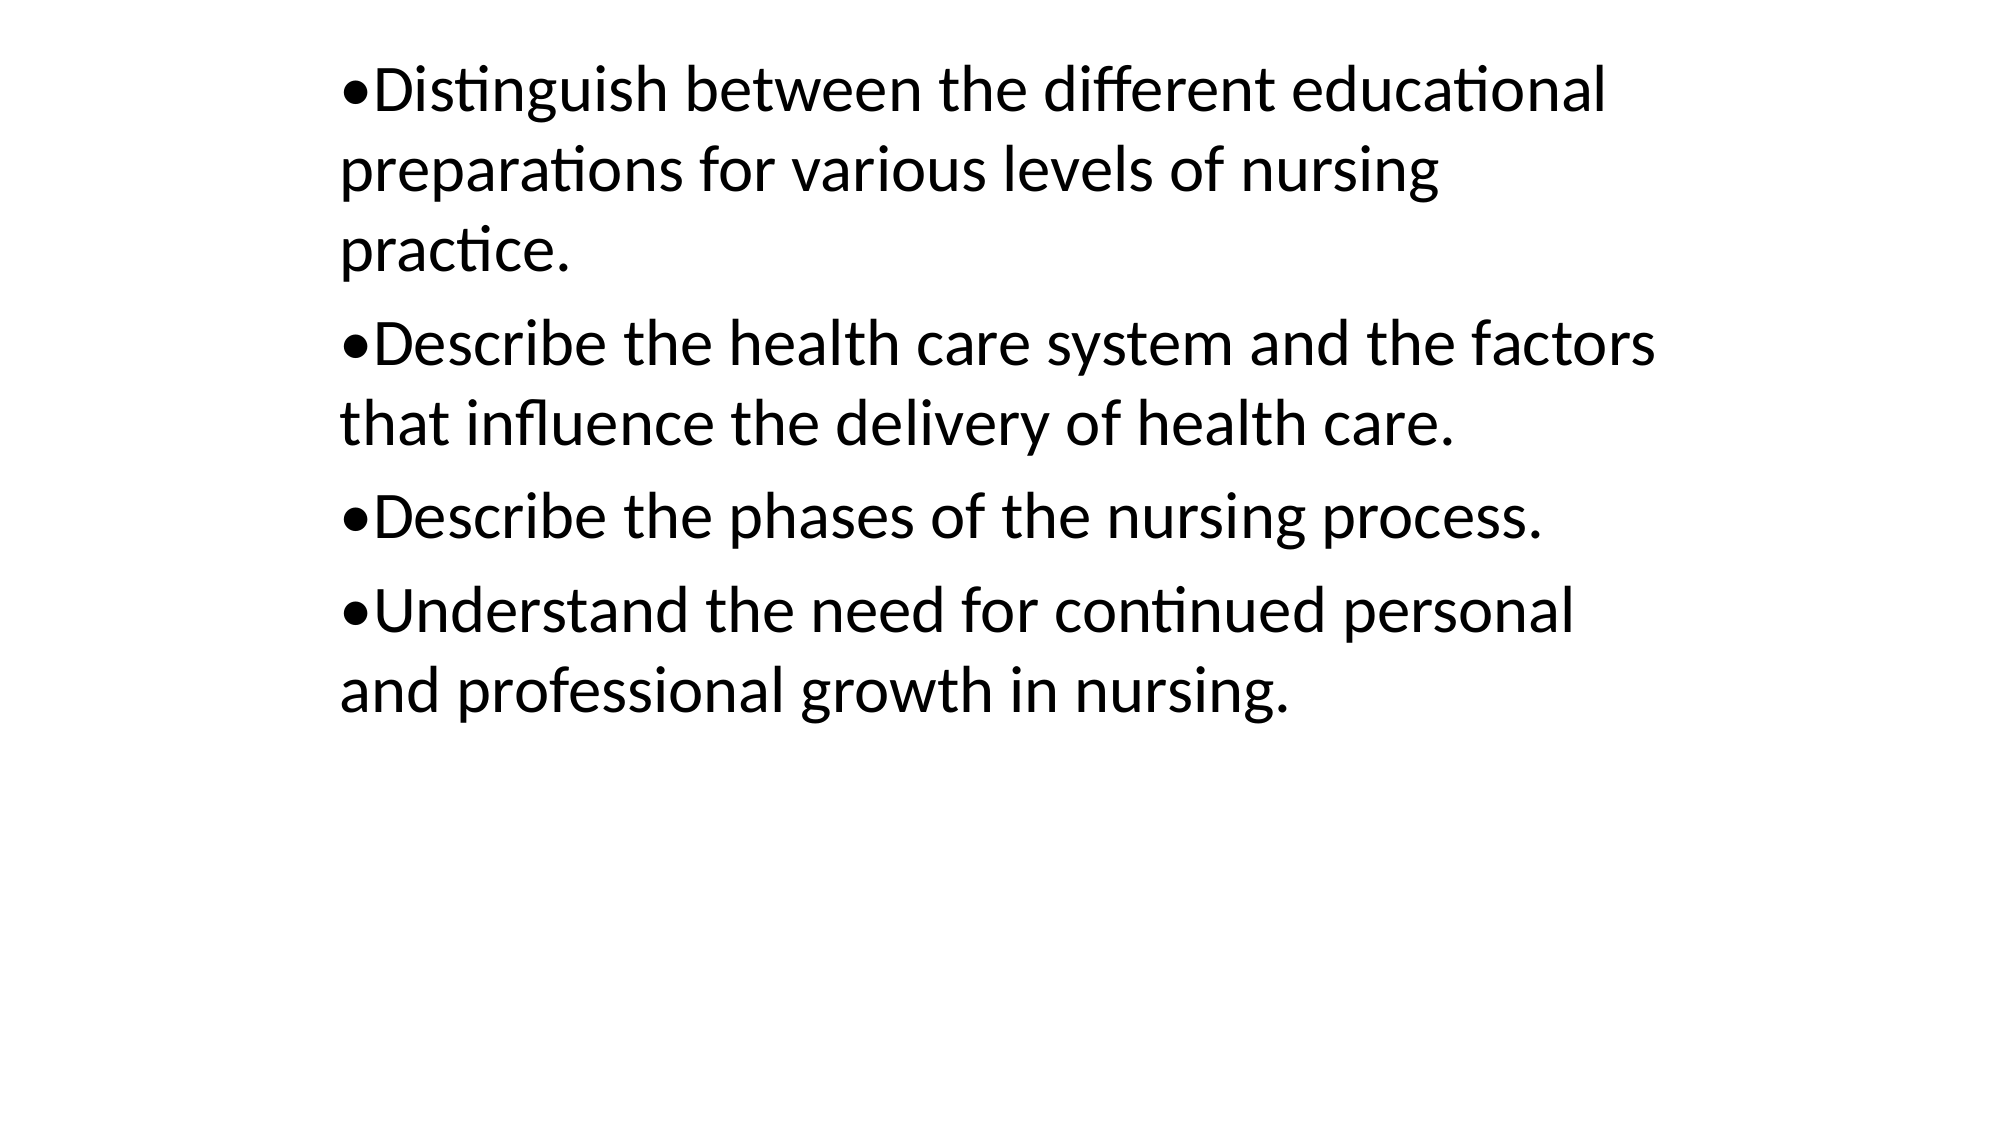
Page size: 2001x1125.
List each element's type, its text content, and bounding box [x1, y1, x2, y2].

list •Distinguish between the different educational preparations for various levels of nursing practice. •Describe the health care system and the factors that influence the delivery of health care. •Describe the phases of the nursing process. •Understand the need for continued personal and professional growth in nursing. [324, 37, 1675, 1088]
